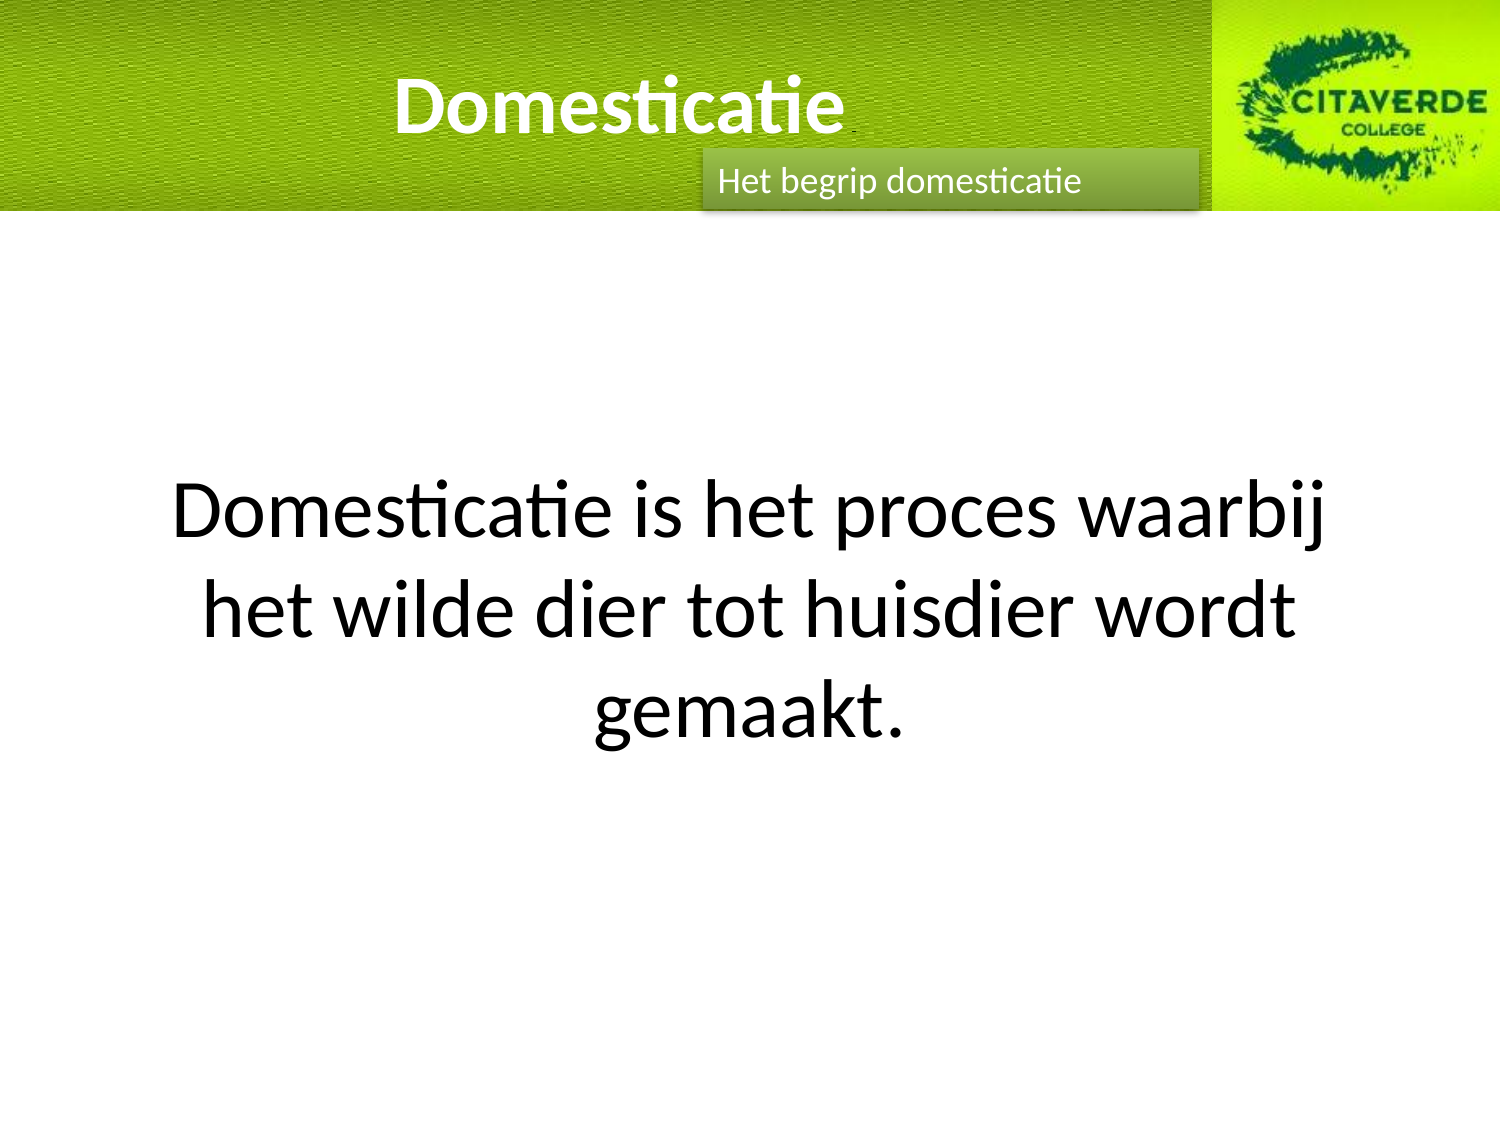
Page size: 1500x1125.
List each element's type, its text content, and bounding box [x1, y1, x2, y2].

picture [0, 0, 1500, 212]
title Domesticatie is het proces waarbij het wilde dier tot huisdier wordt gemaakt. [111, 255, 1388, 953]
